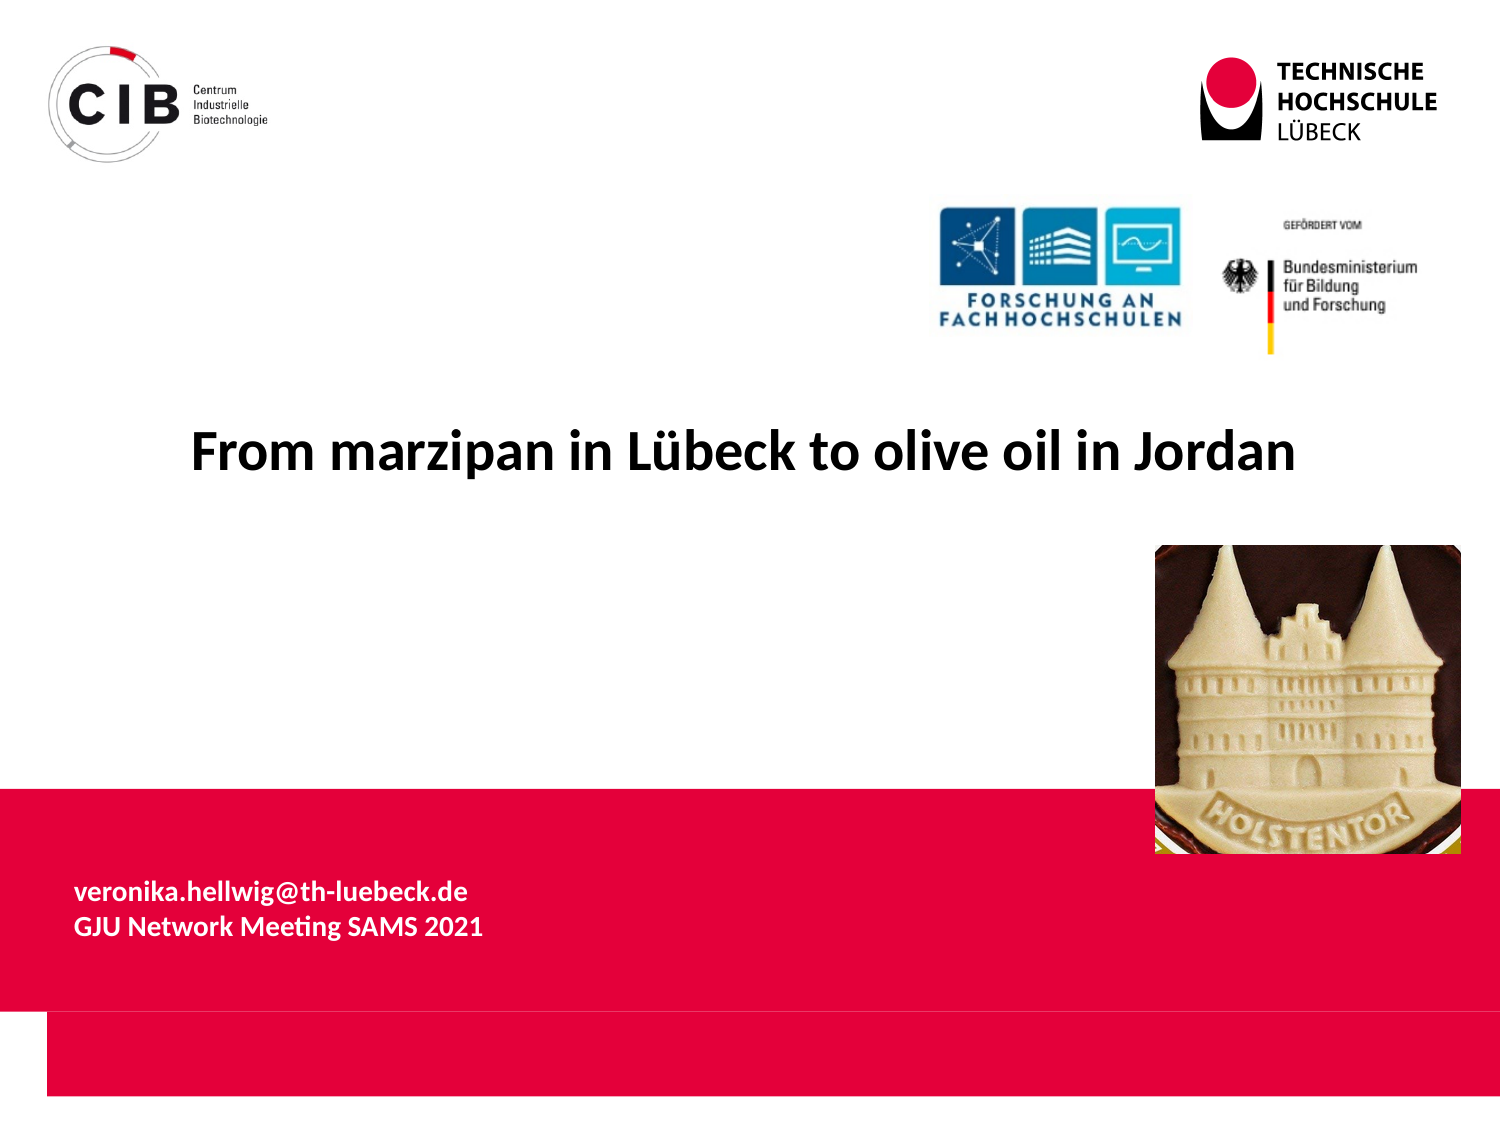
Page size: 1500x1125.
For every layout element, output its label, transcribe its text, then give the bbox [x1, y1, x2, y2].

title From marzipan in Lübeck to olive oil in Jordan [29, 384, 1471, 848]
list veronika.hellwig@th-luebeck.deonika.hellwig@th-luebeck.de GJU Network Meeting SAMS 2021 [58, 830, 1473, 890]
picture [929, 194, 1193, 337]
picture [1196, 198, 1461, 386]
picture [44, 40, 271, 168]
picture [1155, 545, 1461, 854]
picture [1166, 23, 1471, 175]
